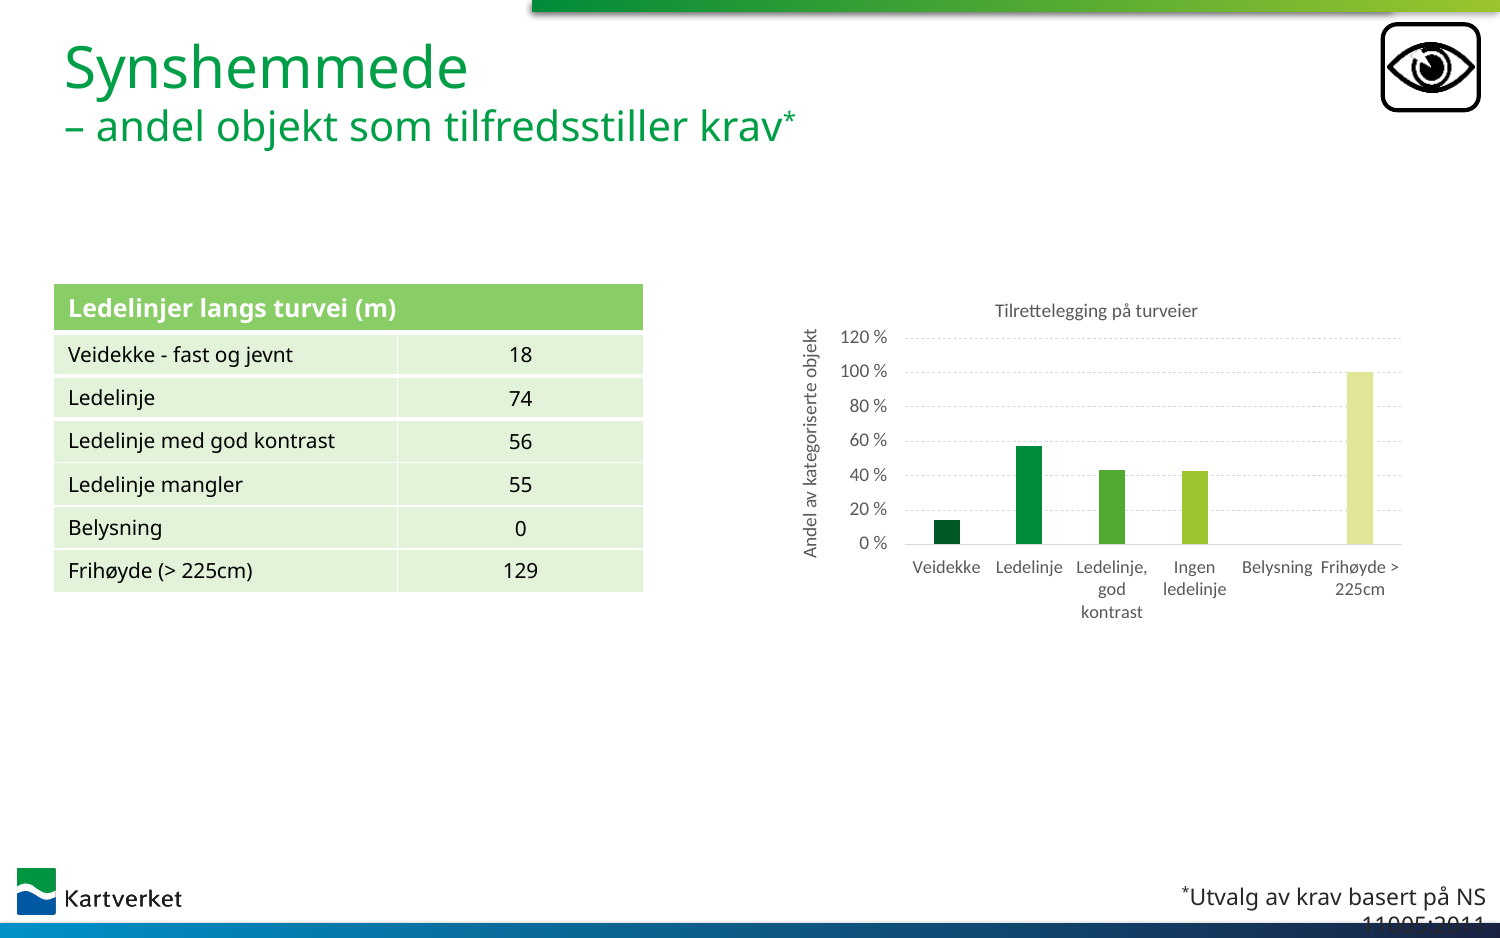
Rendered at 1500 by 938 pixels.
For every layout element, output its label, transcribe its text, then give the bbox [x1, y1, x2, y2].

table_header Ledelinjer langs turvei (m) [54, 284, 643, 330]
table_cell Veidekke - fast og jevnt [54, 335, 397, 374]
table_cell 129 [398, 550, 643, 592]
table_cell Ledelinje mangler [54, 463, 397, 505]
table_cell 0 [398, 507, 643, 548]
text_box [1382, 24, 1480, 111]
text_box Synshemmede – andel objekt som tilfredsstiller krav* [49, 24, 1431, 158]
table_cell Frihøyde (> 225cm) [54, 550, 397, 592]
table_cell 74 [398, 378, 643, 417]
table_cell Ledelinje med god kontrast [54, 421, 397, 462]
table_cell 18 [398, 335, 643, 374]
text_box *Utvalg av krav basert på NS 11005:2011 [1068, 873, 1500, 938]
table_cell 55 [398, 463, 643, 505]
table_cell Ledelinje [54, 378, 397, 417]
picture [791, 291, 1402, 630]
table_cell 56 [398, 421, 643, 462]
table_cell Belysning [54, 507, 397, 548]
